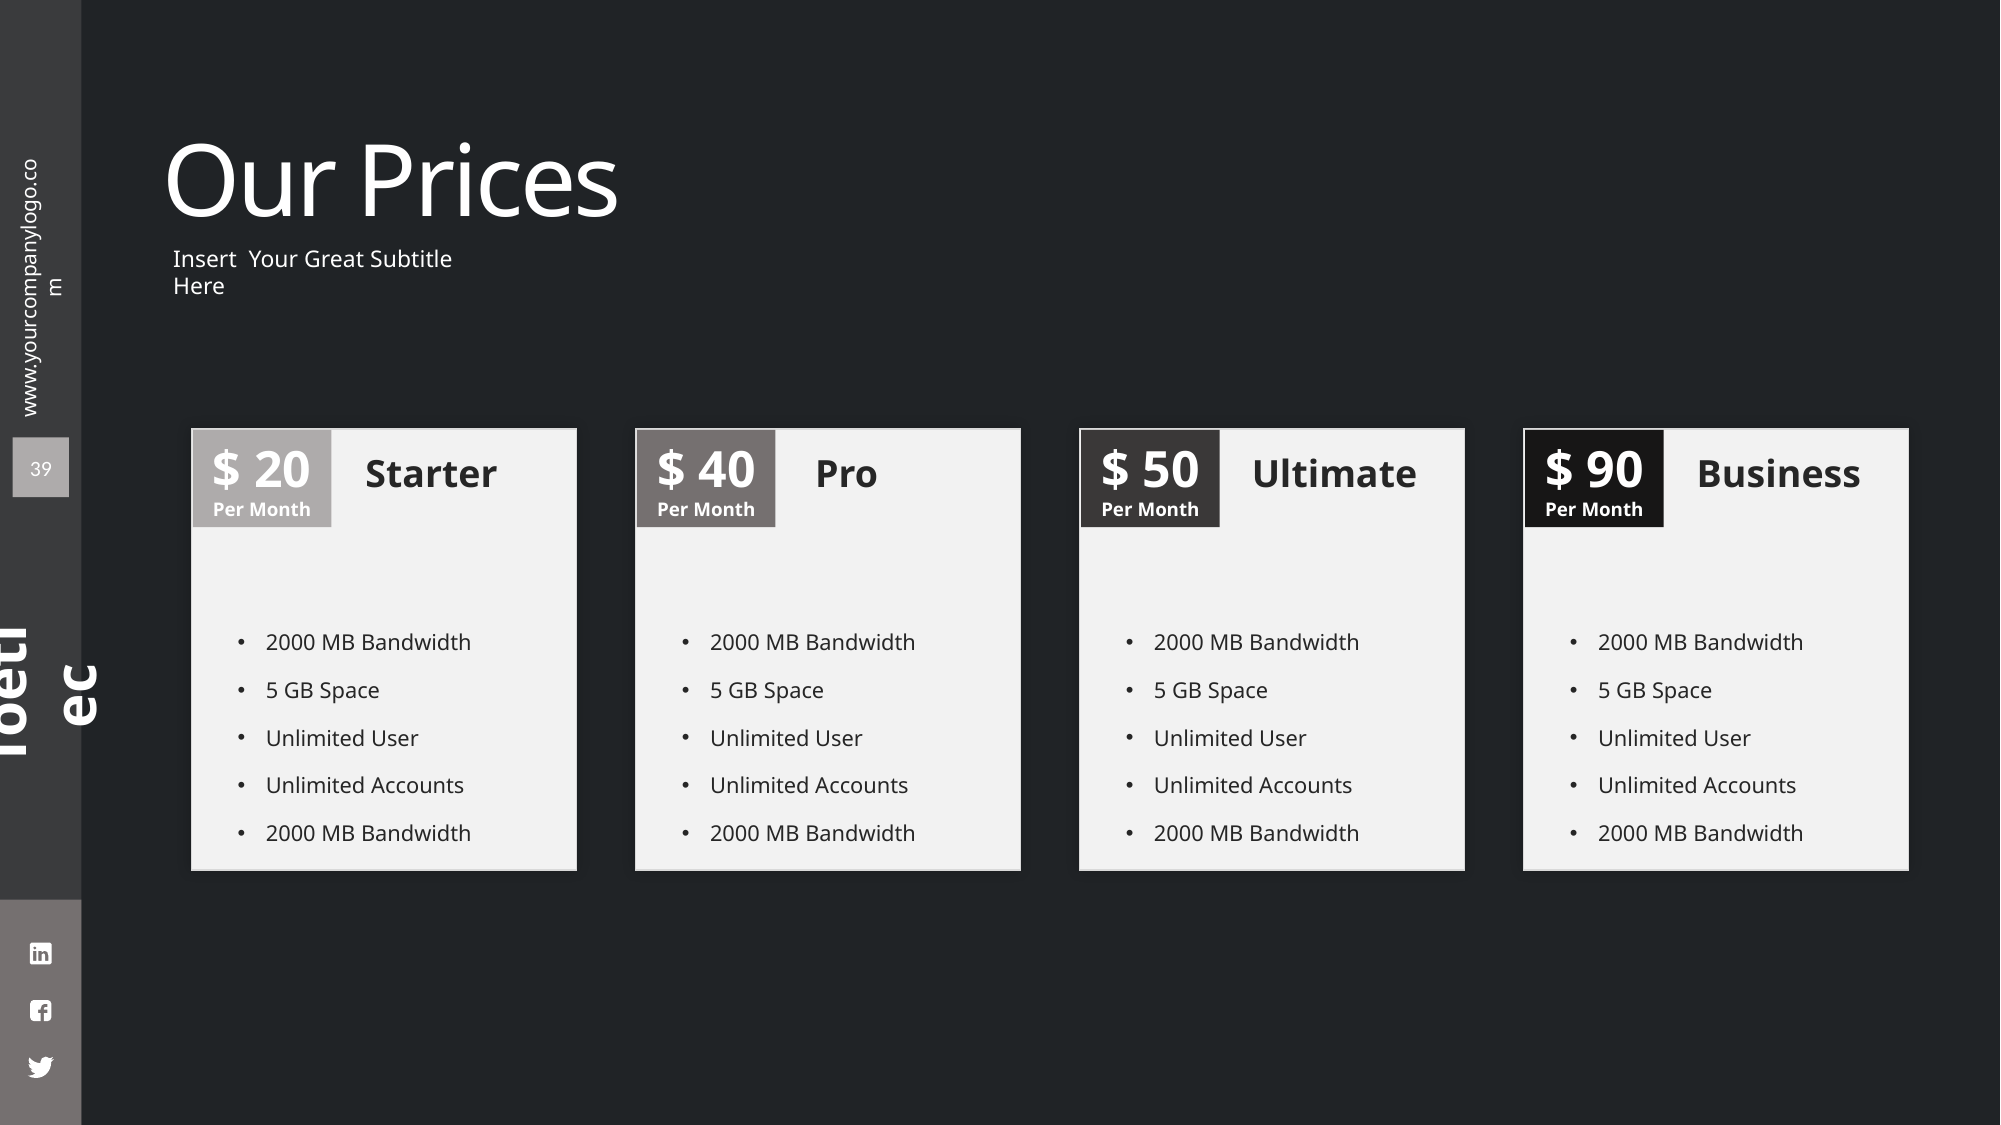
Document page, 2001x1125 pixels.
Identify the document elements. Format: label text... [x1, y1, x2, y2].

text_box Insert Your Great Subtitle Here [158, 237, 512, 307]
text_box Pro [800, 442, 893, 503]
text_box Starter [350, 442, 513, 503]
text_box [191, 429, 577, 870]
text_box $ 90 Per Month [1525, 429, 1664, 528]
text_box Ultimate [1237, 442, 1433, 503]
slide_number 39 [12, 437, 69, 498]
text_box 2000 MB Bandwidth 5 GB Space Unlimited User Unlimited Accounts 2000 MB Bandwidth [222, 608, 545, 854]
text_box $ 50 Per Month [1081, 429, 1220, 528]
text_box 2000 MB Bandwidth 5 GB Space Unlimited User Unlimited Accounts 2000 MB Bandwidth [667, 608, 989, 854]
text_box $ 40 Per Month [636, 429, 776, 528]
text_box [635, 429, 1021, 870]
text_box [1079, 429, 1465, 870]
text_box Business [1681, 442, 1877, 503]
text_box [1523, 429, 1909, 870]
text_box 2000 MB Bandwidth 5 GB Space Unlimited User Unlimited Accounts 2000 MB Bandwidth [1555, 608, 1878, 854]
text_box Our Prices [147, 116, 677, 236]
text_box 2000 MB Bandwidth 5 GB Space Unlimited User Unlimited Accounts 2000 MB Bandwidth [1111, 608, 1433, 854]
text_box $ 20 Per Month [192, 429, 332, 528]
